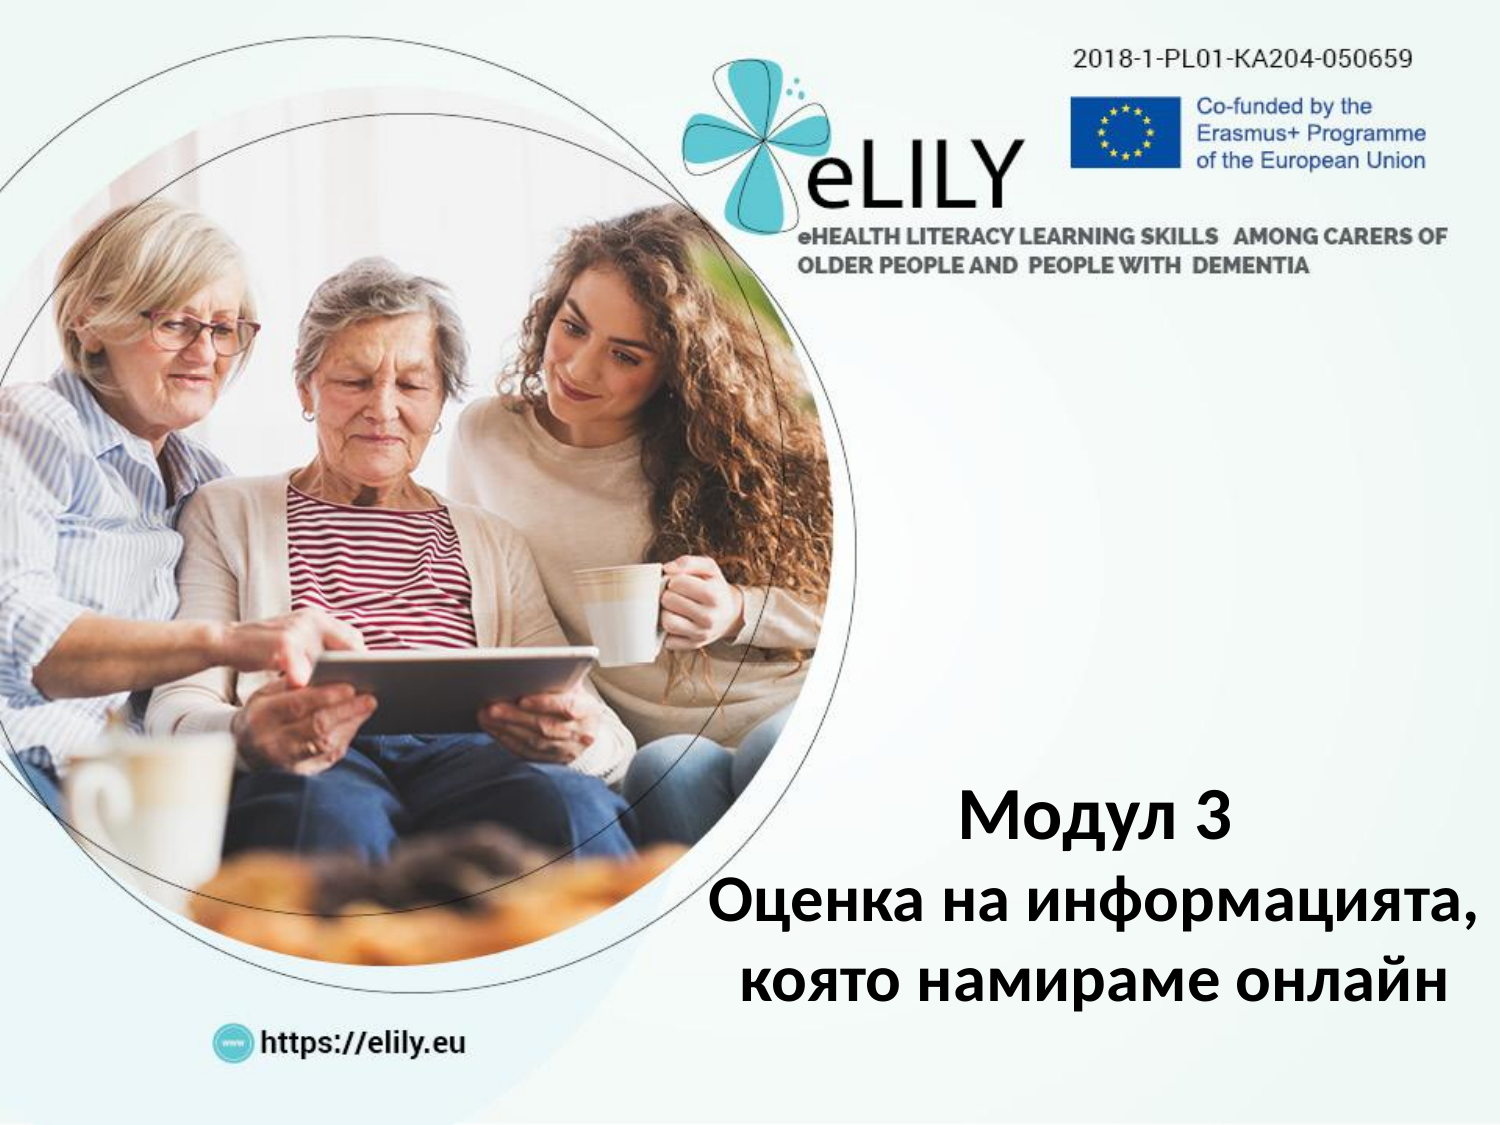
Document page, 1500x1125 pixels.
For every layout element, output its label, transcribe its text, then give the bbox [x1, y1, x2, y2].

picture [0, 0, 1500, 1125]
text_box Модул 3 Оценка на информацията, която намираме онлайн [689, 711, 1500, 1068]
